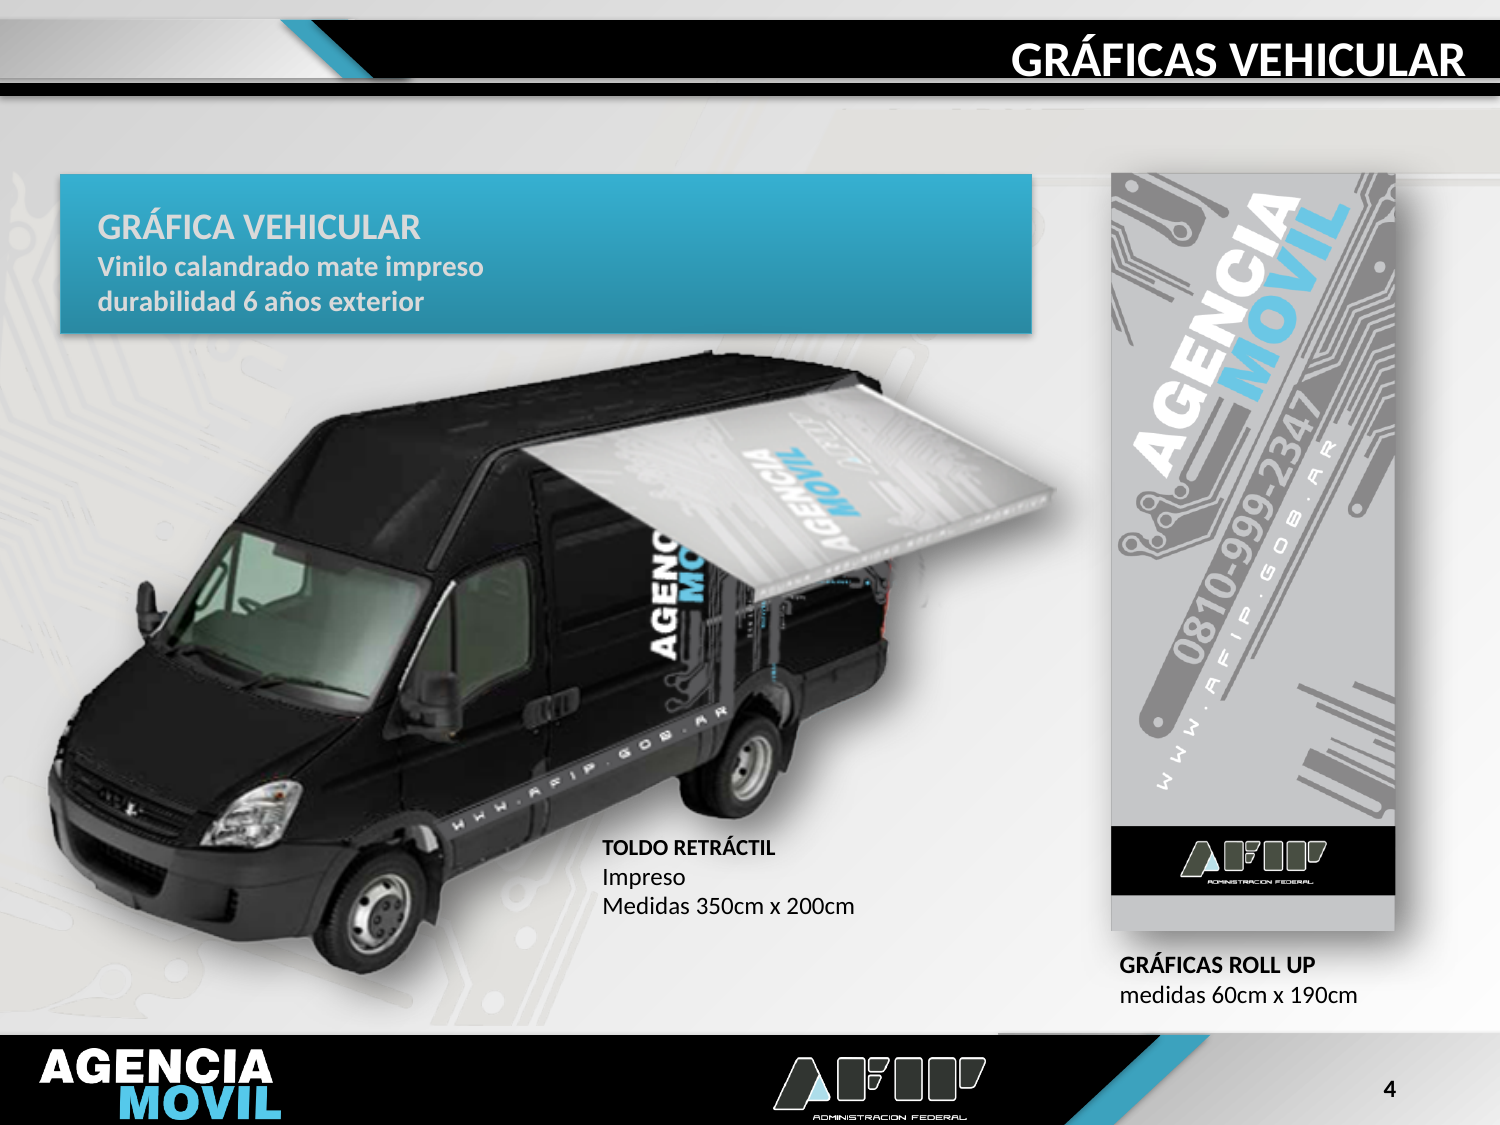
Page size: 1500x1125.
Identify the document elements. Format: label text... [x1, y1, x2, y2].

text_box GRÁFICAS VEHICULAR [785, 18, 1483, 94]
picture [39, 1048, 281, 1120]
picture [773, 1057, 986, 1120]
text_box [17, 333, 1058, 1000]
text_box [60, 174, 1085, 334]
slide_number 4 [1368, 1065, 1500, 1114]
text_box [1090, 145, 1412, 1018]
